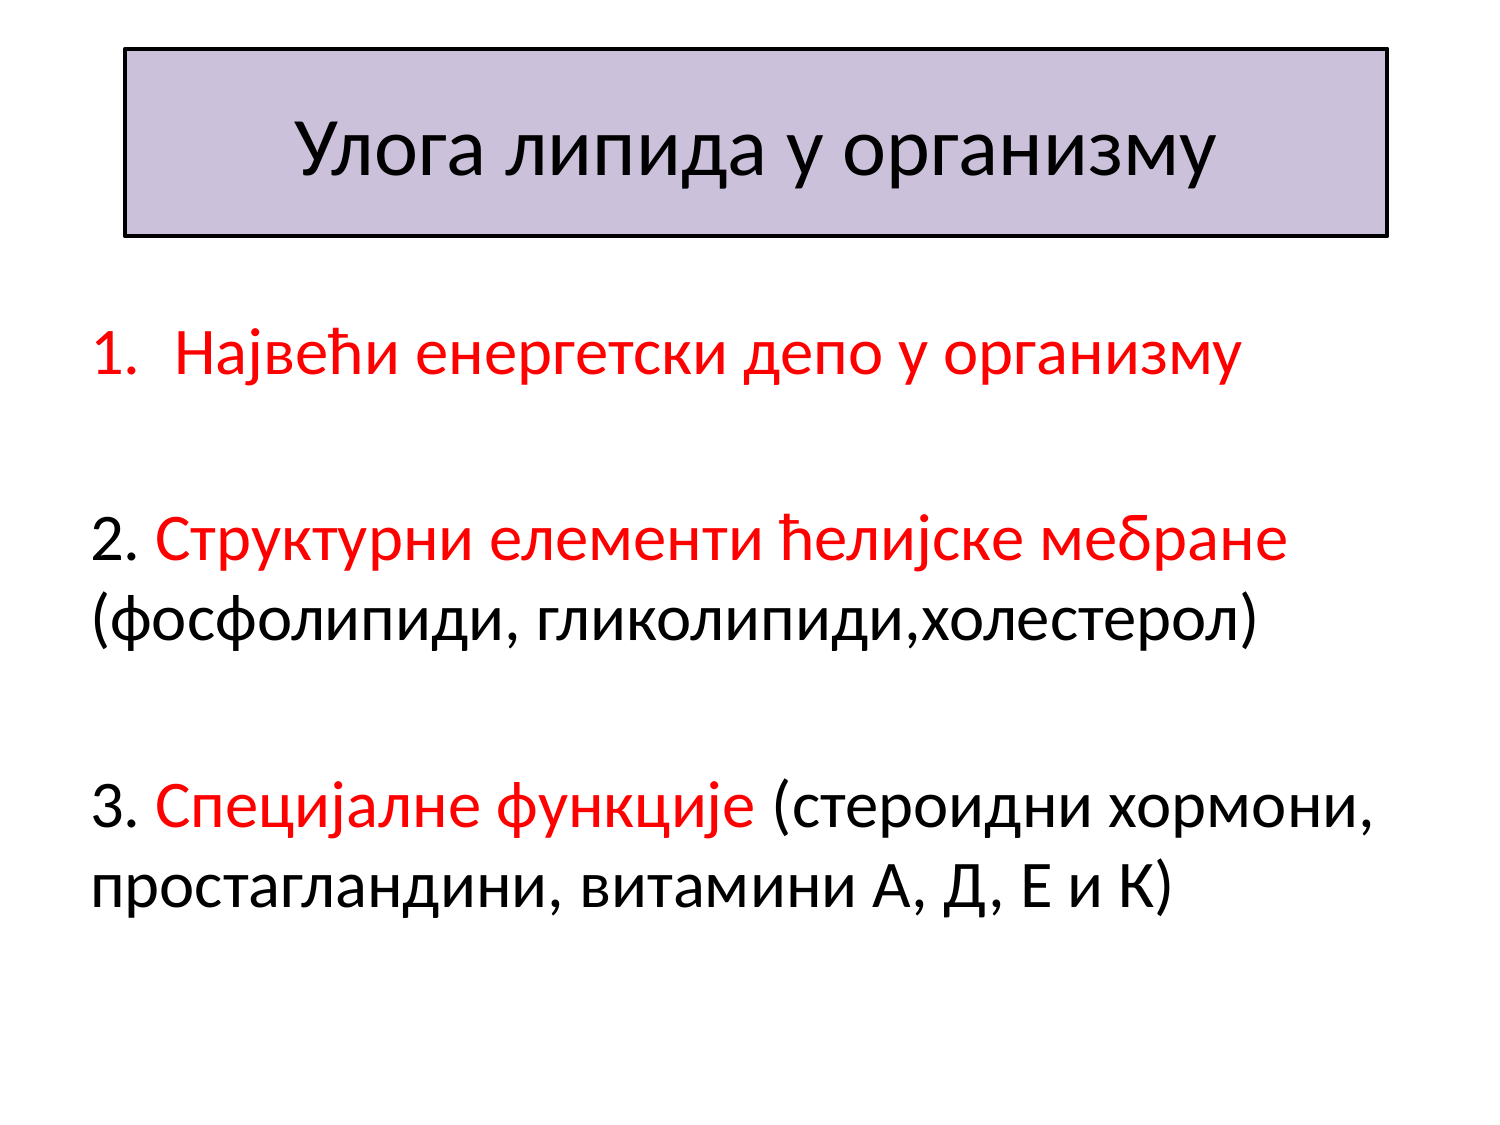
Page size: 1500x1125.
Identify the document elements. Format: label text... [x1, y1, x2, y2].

list Највећи енергетски депо у организму 2. Структурни елементи ћелијске мебране (фосфолипиди, гликолипиди,холестерол) 3. Специјалне функције (стероидни хормони, простагландини, витамини А, Д, Е и К) [75, 299, 1425, 1005]
text_box Улога липида у организму [123, 47, 1389, 238]
